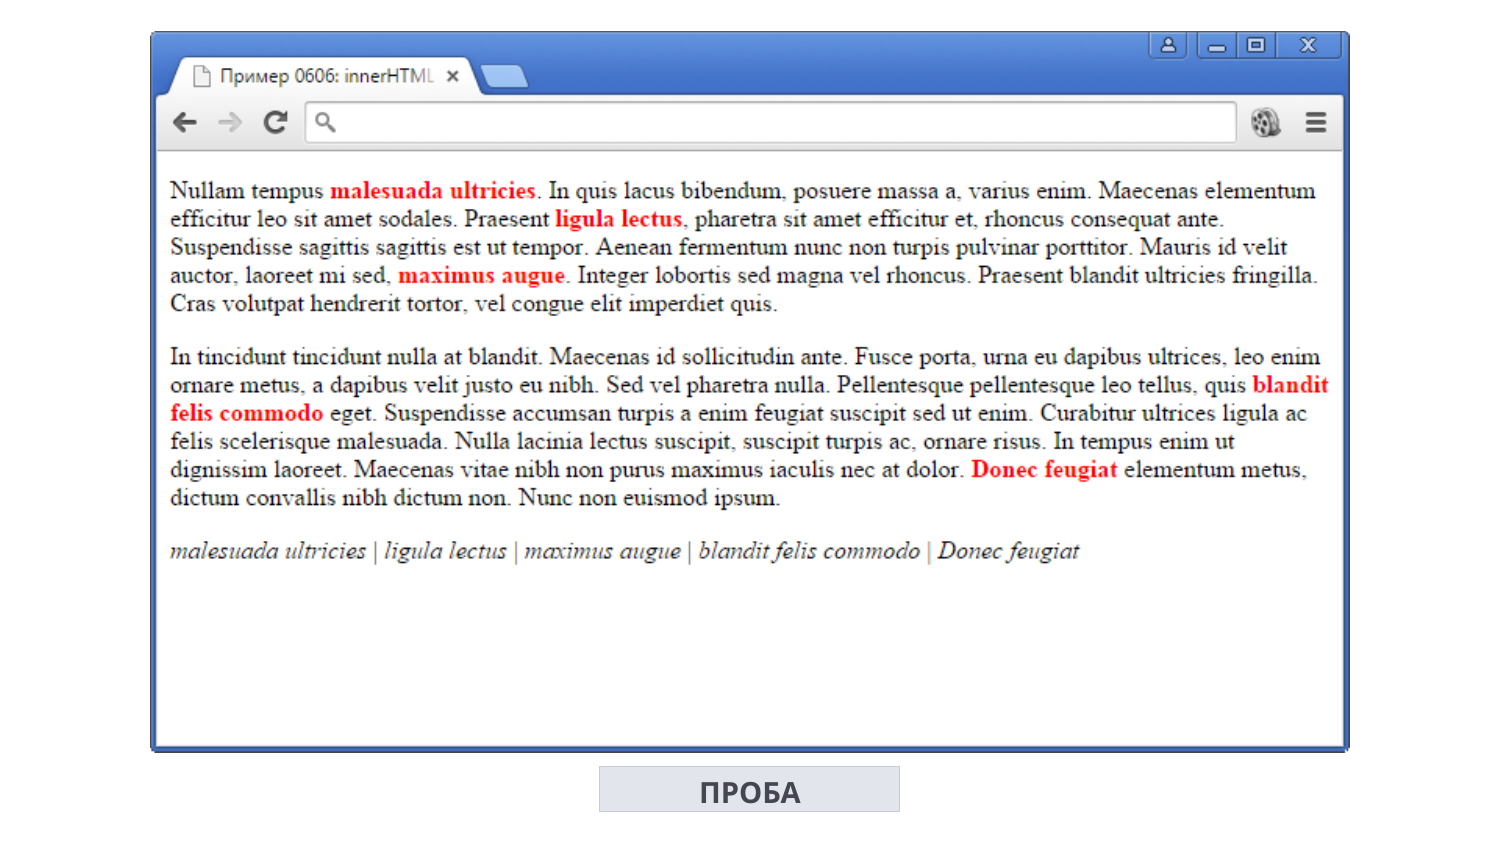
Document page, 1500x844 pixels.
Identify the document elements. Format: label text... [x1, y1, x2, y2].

picture [149, 31, 1351, 753]
text_box ПРОБА [599, 766, 900, 812]
